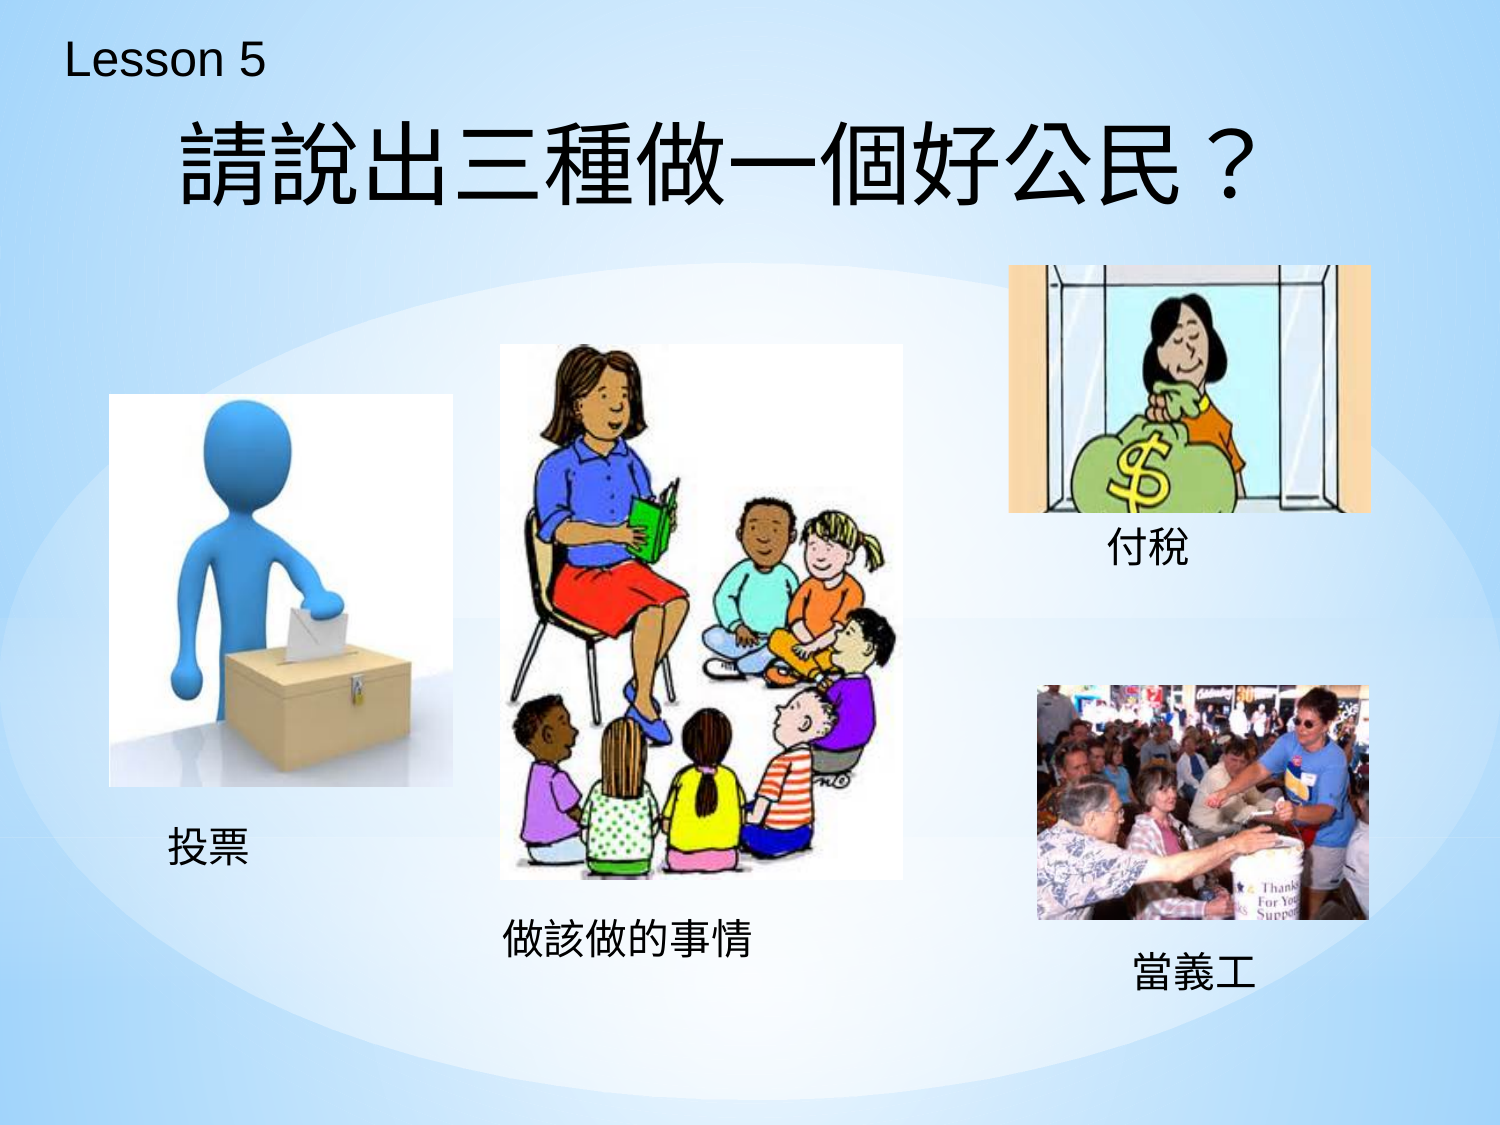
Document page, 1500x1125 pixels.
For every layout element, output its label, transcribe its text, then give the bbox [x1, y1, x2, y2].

picture [499, 344, 903, 880]
picture [1037, 684, 1369, 920]
text_box Lesson 5 [49, 19, 296, 155]
text_box 投票 [152, 813, 327, 879]
text_box 付稅 [1091, 521, 1267, 578]
text_box 做該做的事情 [487, 905, 902, 971]
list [1008, 264, 1372, 514]
picture [109, 393, 453, 787]
text_box 當義工 [1117, 938, 1369, 1004]
text_box 請說出三種做一個好公民？ [162, 99, 1500, 225]
